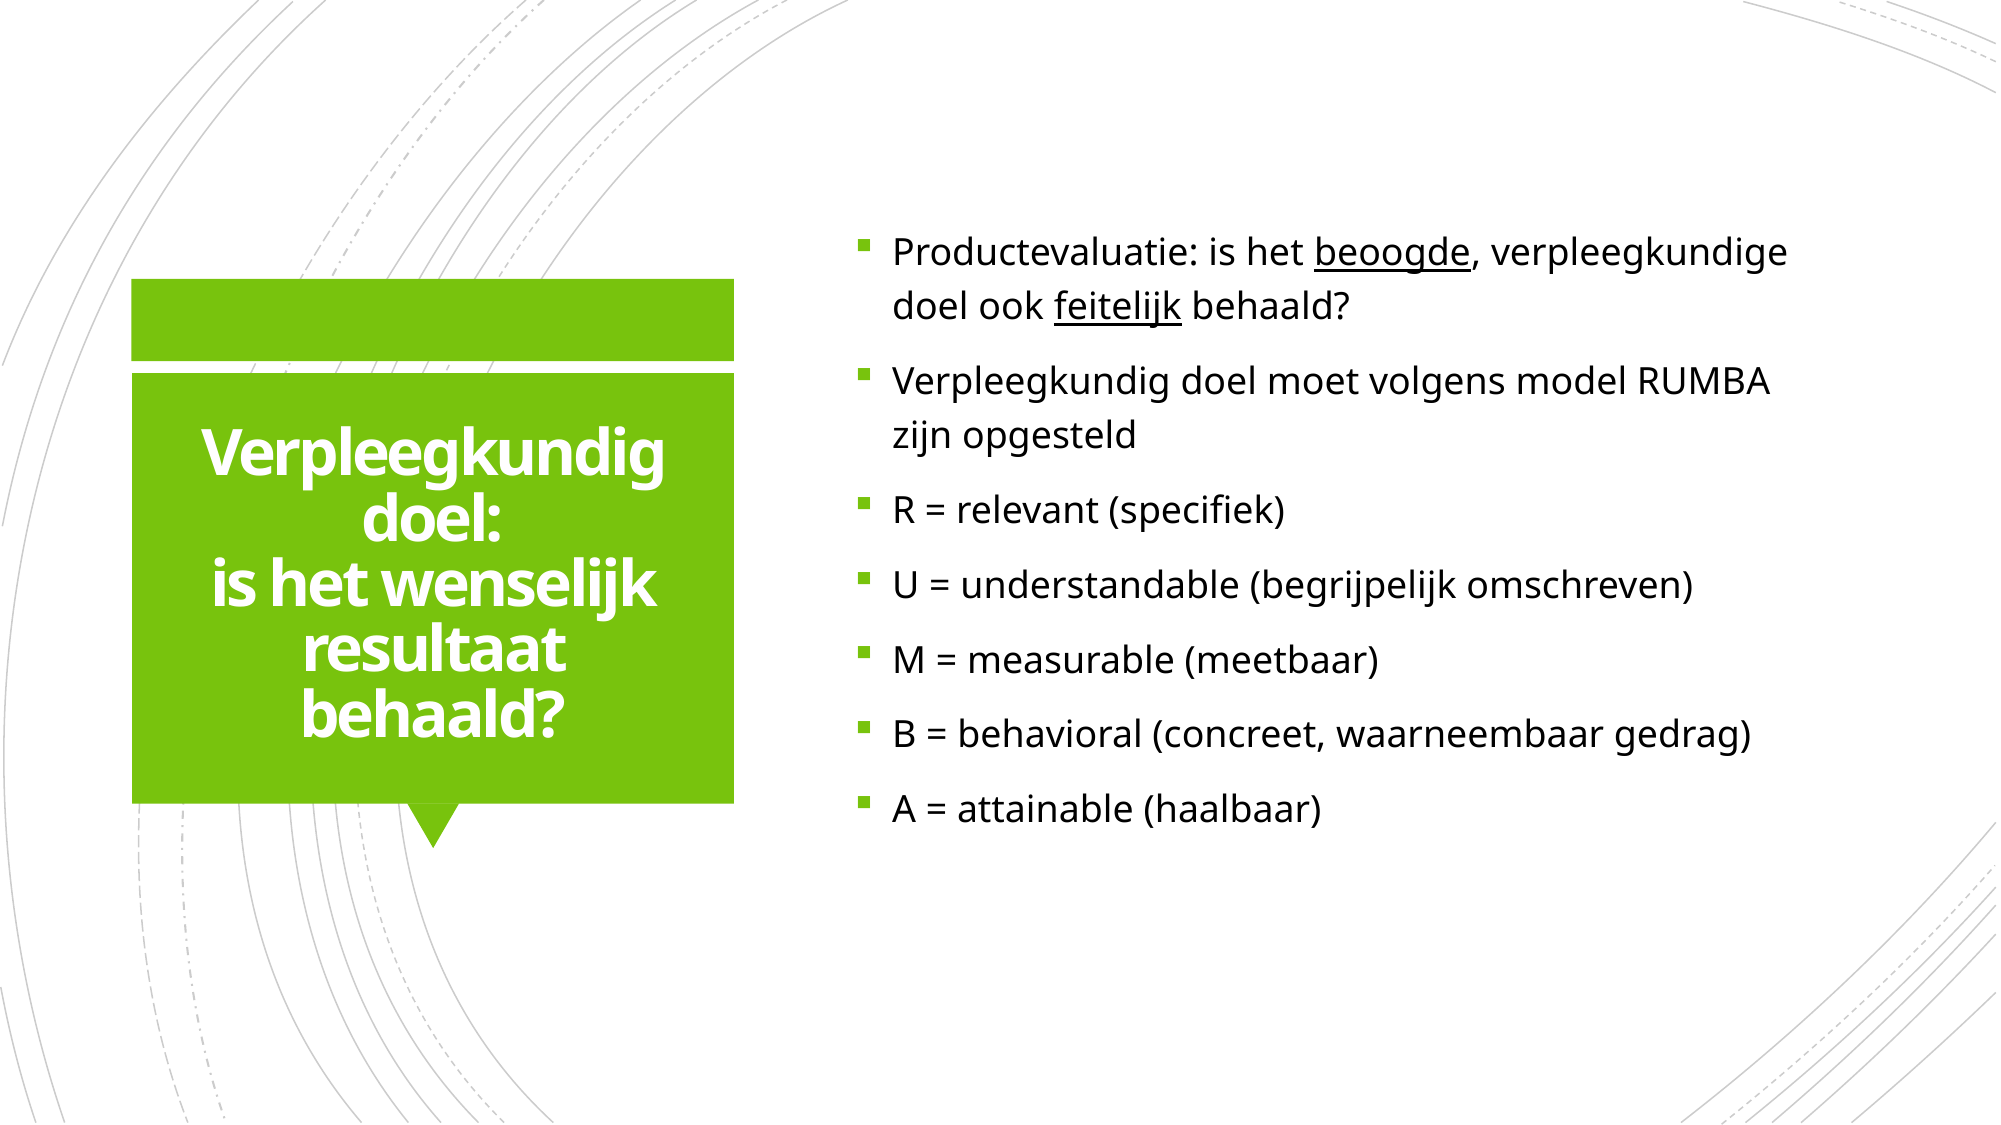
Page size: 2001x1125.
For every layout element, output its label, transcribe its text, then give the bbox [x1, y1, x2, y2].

title Verpleegkundig doel:​ is het wenselijk resultaat behaald?​ [145, 385, 720, 789]
list Productevaluatie: is het beoogde, verpleegkundige doel ook feitelijk behaald?​ Verpleegkundig doel moet volgens model RUMBA zijn opgesteld​ R = relevant (specifiek)​ U = understandable (begrijpelijk omschreven)​ M = measurable (meetbaar)​ B = behavioral (concreet, waarneembaar gedrag)​ A = attainable (haalbaar)​ [839, 131, 1871, 993]
